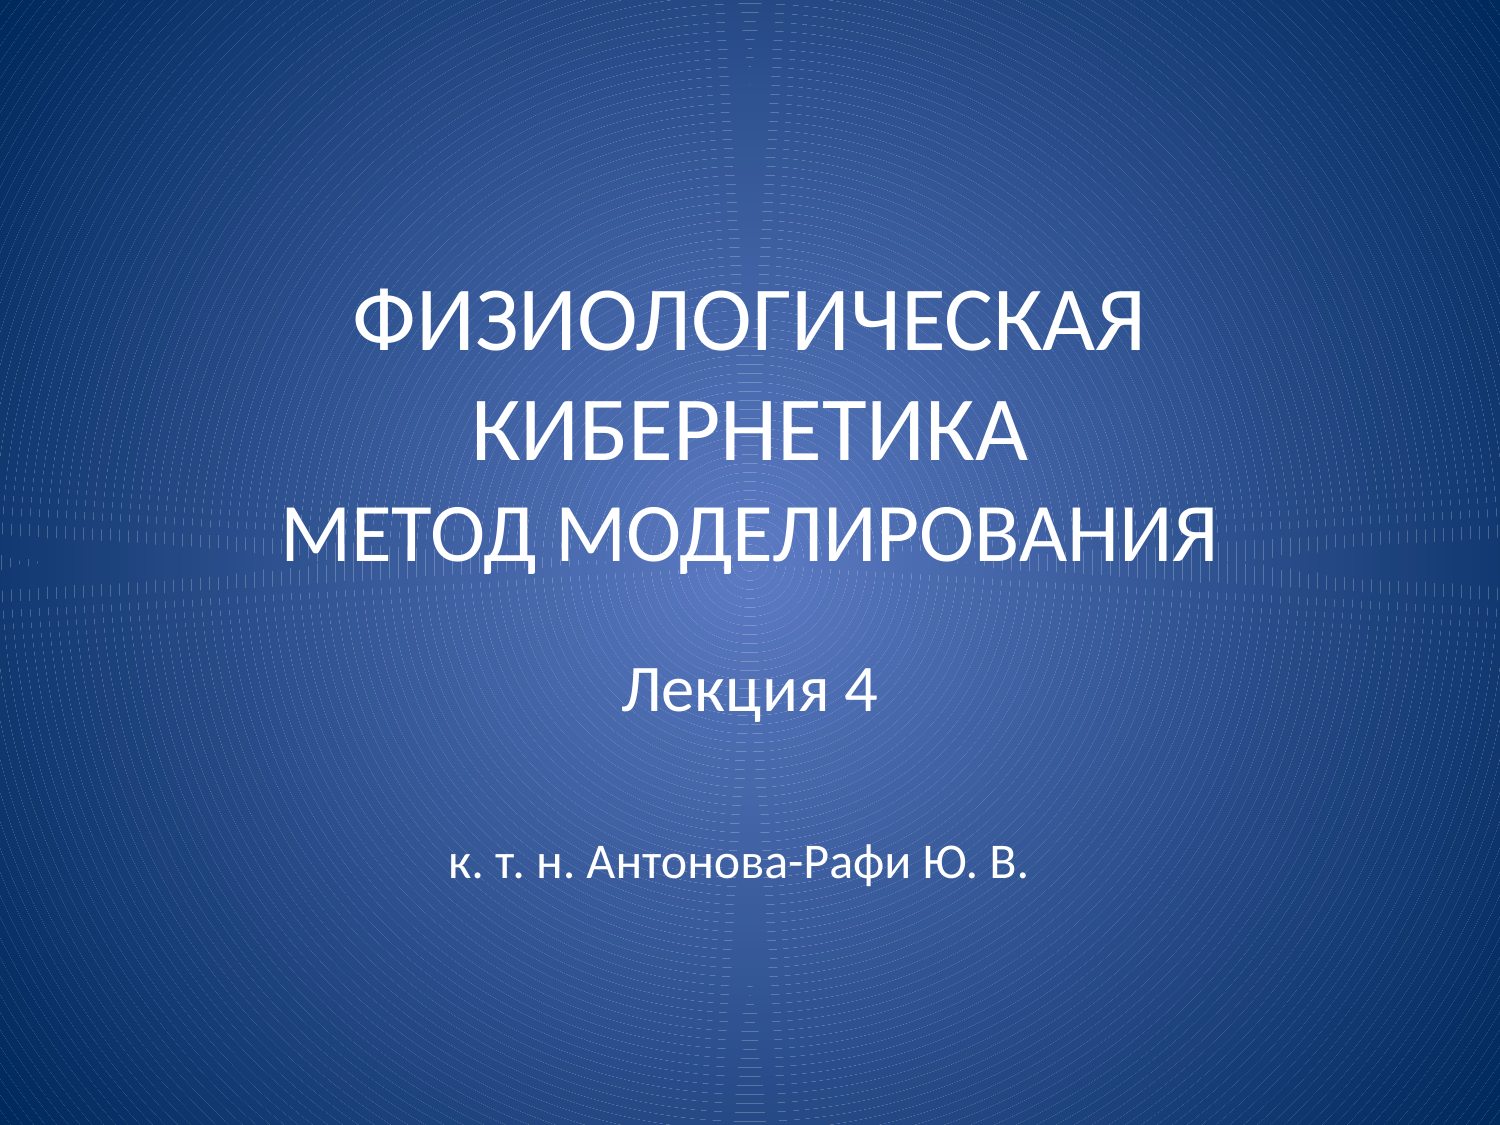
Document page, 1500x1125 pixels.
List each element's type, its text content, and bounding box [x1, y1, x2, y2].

title ФИЗИОЛОГИЧЕСКАЯ КИБЕРНЕТИКА МЕТОД МОДЕЛИРОВАНИЯ [112, 246, 1388, 591]
subtitle Лекция 4 к. т. н. Антонова-Рафи Ю. В. [225, 637, 1275, 925]
